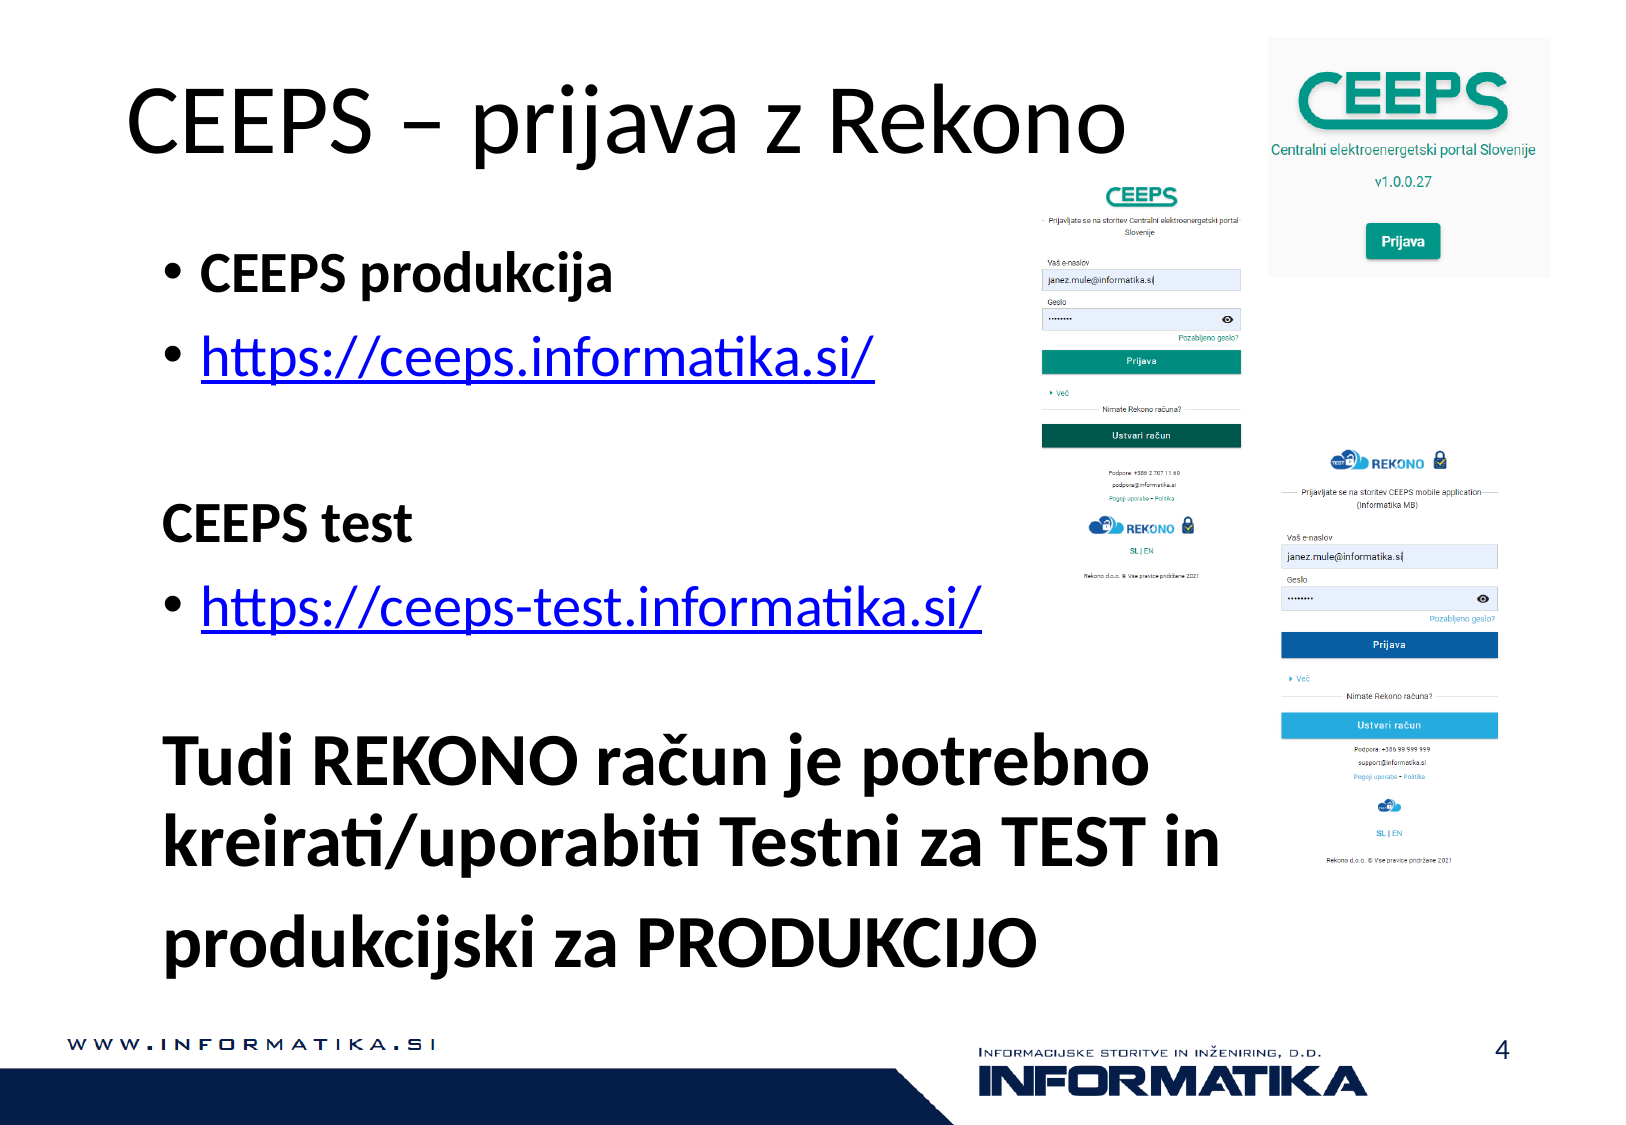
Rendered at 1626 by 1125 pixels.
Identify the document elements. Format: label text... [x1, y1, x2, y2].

picture [979, 1045, 1368, 1096]
picture [1023, 177, 1251, 590]
title CEEPS – prijava z Rekono [111, 59, 1268, 278]
picture [0, 1016, 955, 1125]
picture [1268, 431, 1505, 869]
picture [1268, 36, 1551, 278]
list CEEPS produkcija https://ceeps.informatika.si/ CEEPS test https://ceeps-test.informatika.si/ Tudi REKONO račun je potrebno kreirati/uporabiti Testni za TEST in produkcijski za PRODUKCIJO [147, 234, 1442, 994]
